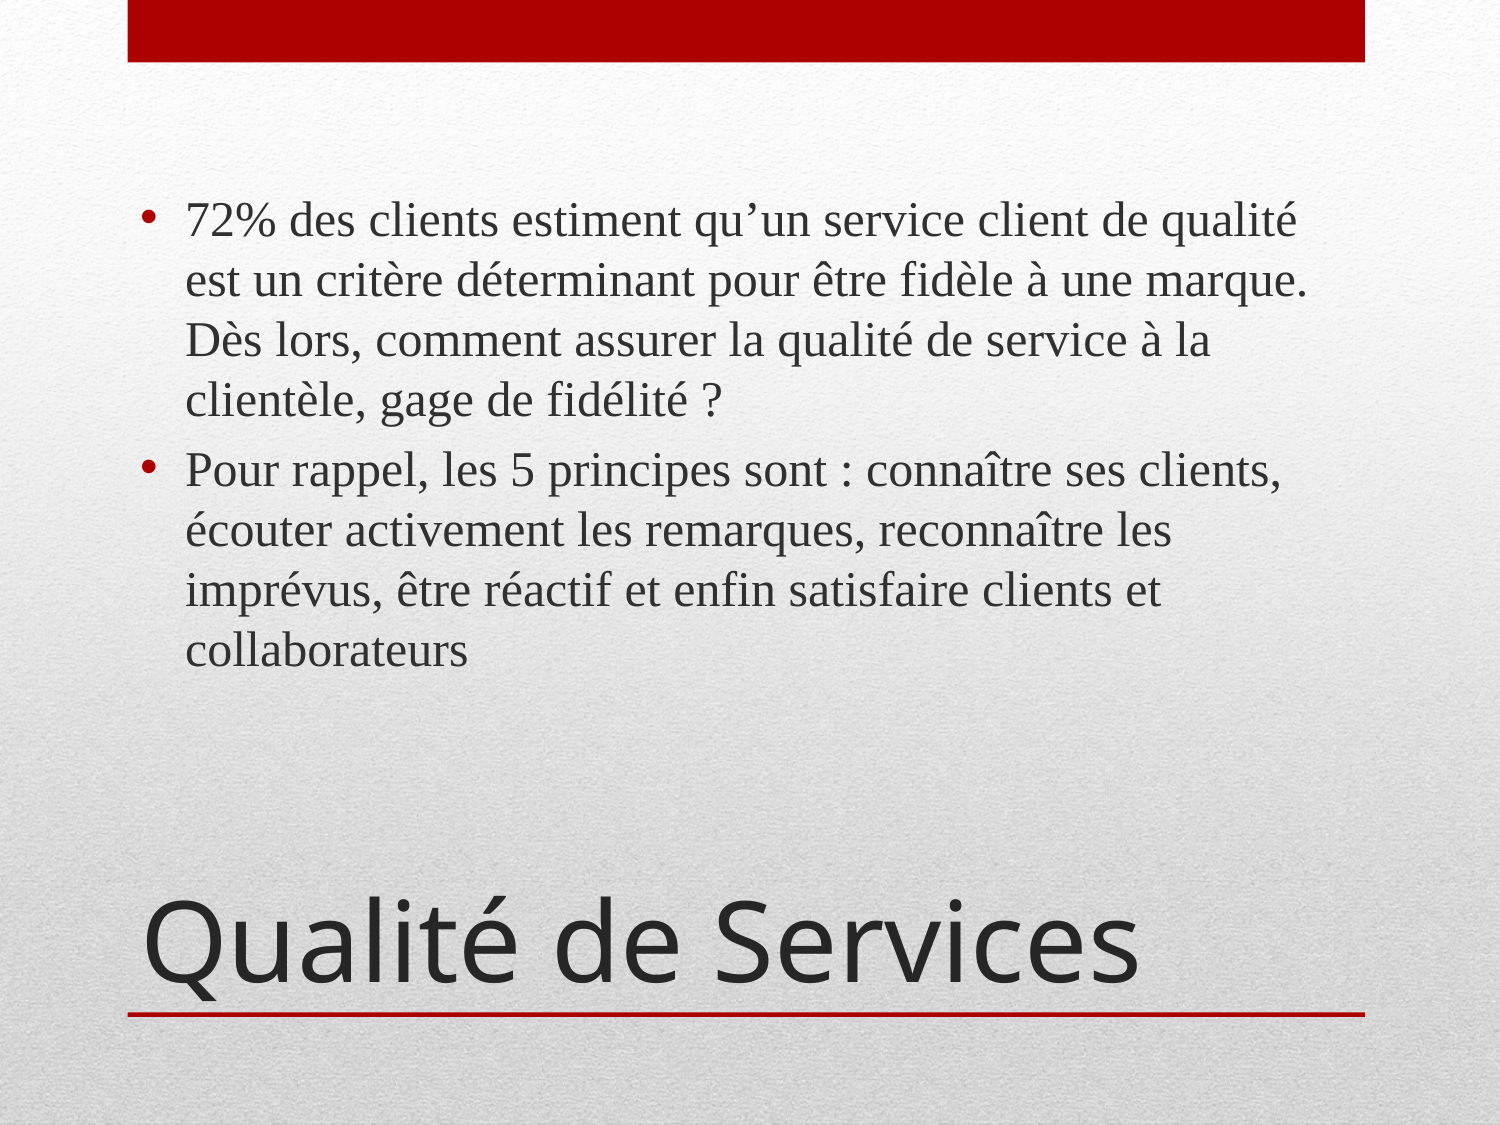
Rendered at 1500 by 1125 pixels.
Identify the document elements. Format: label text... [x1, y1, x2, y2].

list 72% des clients estiment qu’un service client de qualité est un critère déterminant pour être fidèle à une marque. Dès lors, comment assurer la qualité de service à la clientèle, gage de fidélité ? Pour rappel, les 5 principes sont : connaître ses clients, écouter activement les remarques, reconnaître les imprévus, être réactif et enfin satisfaire clients et collaborateurs [125, 112, 1363, 750]
title Qualité de Services [125, 750, 1238, 1013]
